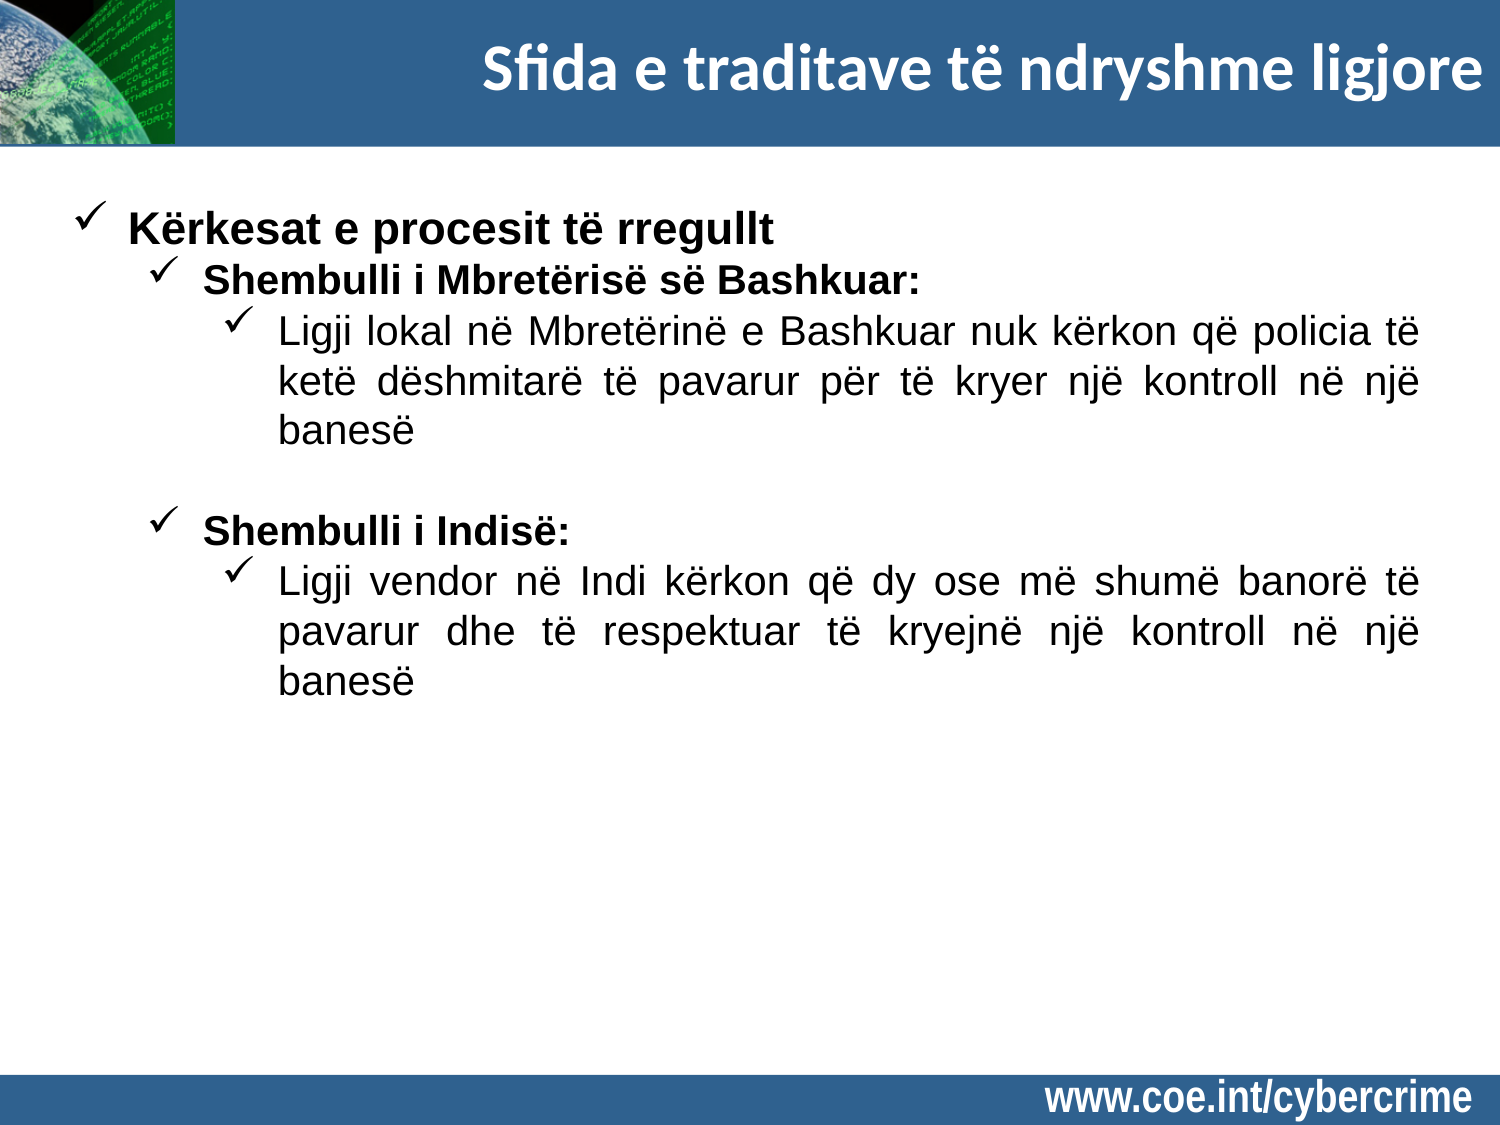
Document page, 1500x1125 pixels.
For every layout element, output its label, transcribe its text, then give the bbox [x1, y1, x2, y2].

text_box [0, 1073, 1030, 1125]
picture [0, 0, 175, 144]
text_box www.coe.int/cybercrime [1030, 1059, 1500, 1125]
text_box Kërkesat e procesit të rregullt Shembulli i Mbretërisë së Bashkuar: Ligji lokal në Mbretërinë e Bashkuar nuk kërkon që policia të ketë dëshmitarë të pavarur për të kryer një kontroll në një banesë Shembulli i Indisë: Ligji vendor në Indi kërkon që dy ose më shumë banorë të pavarur dhe të respektuar të kryejnë një kontroll në një banesë [56, 190, 1436, 861]
text_box Sfida e traditave të ndryshme ligjore [177, 0, 1500, 149]
